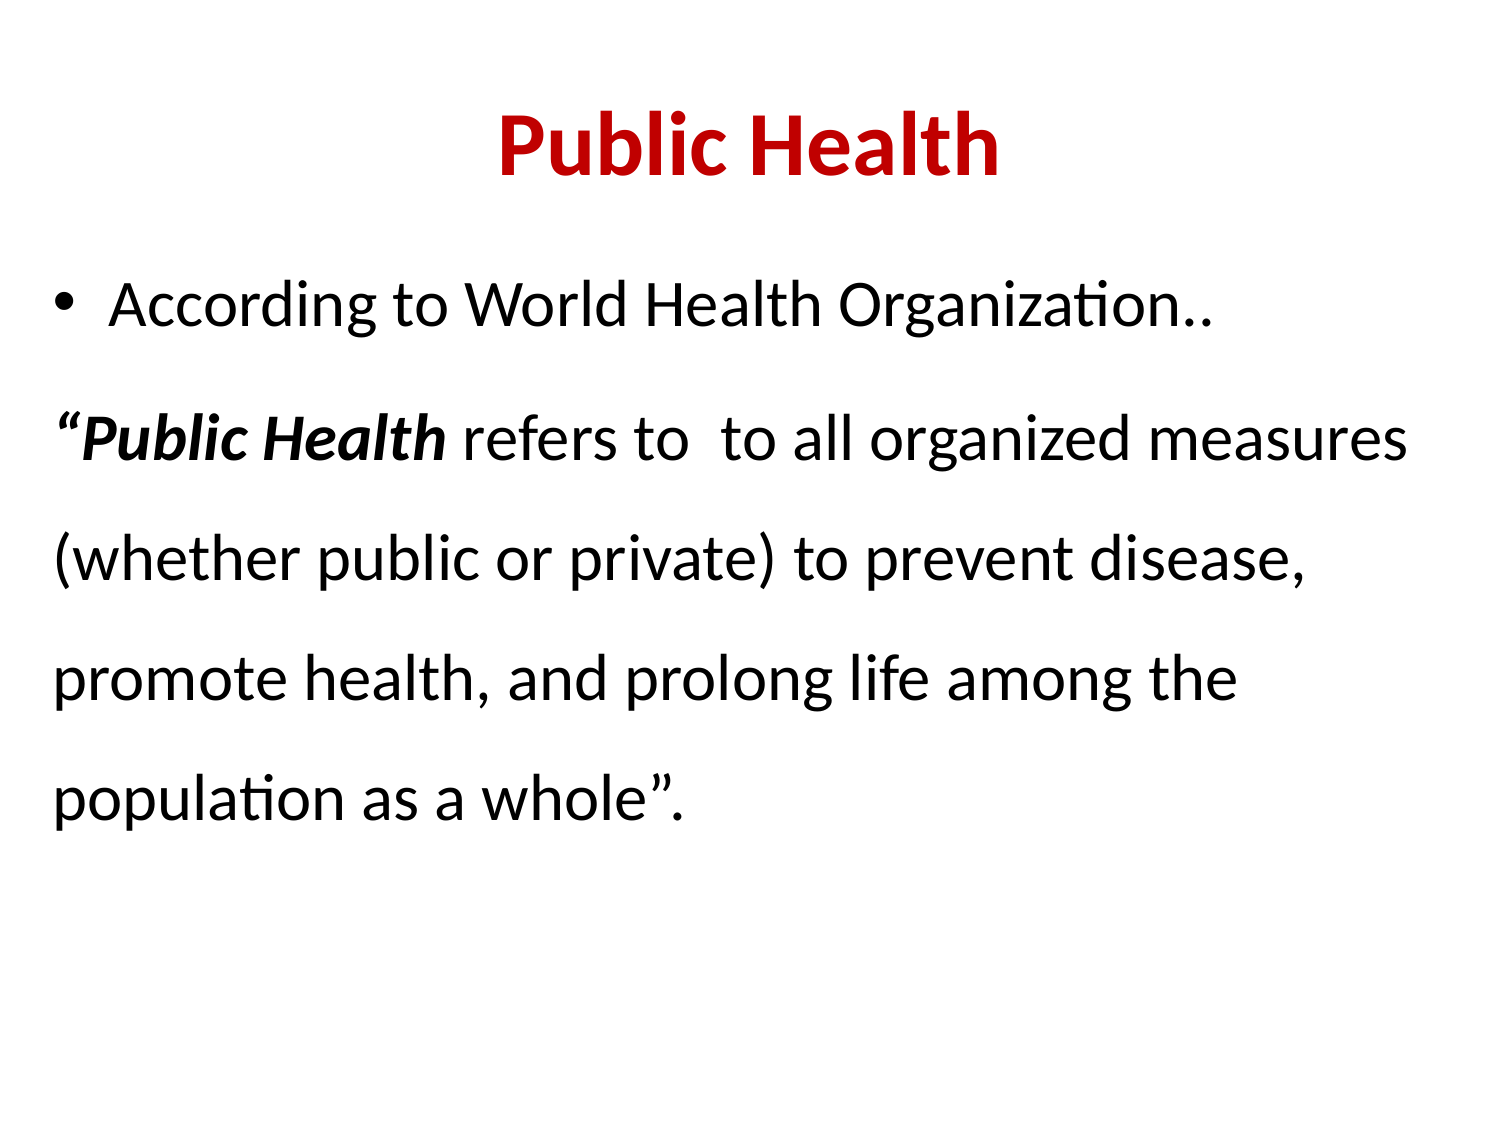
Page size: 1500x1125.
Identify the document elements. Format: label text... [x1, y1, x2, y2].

title Public Health [75, 45, 1425, 212]
list According to World Health Organization.. “Public Health refers to to all organized measures (whether public or private) to prevent disease, promote health, and prolong life among the population as a whole”. [37, 212, 1463, 1075]
